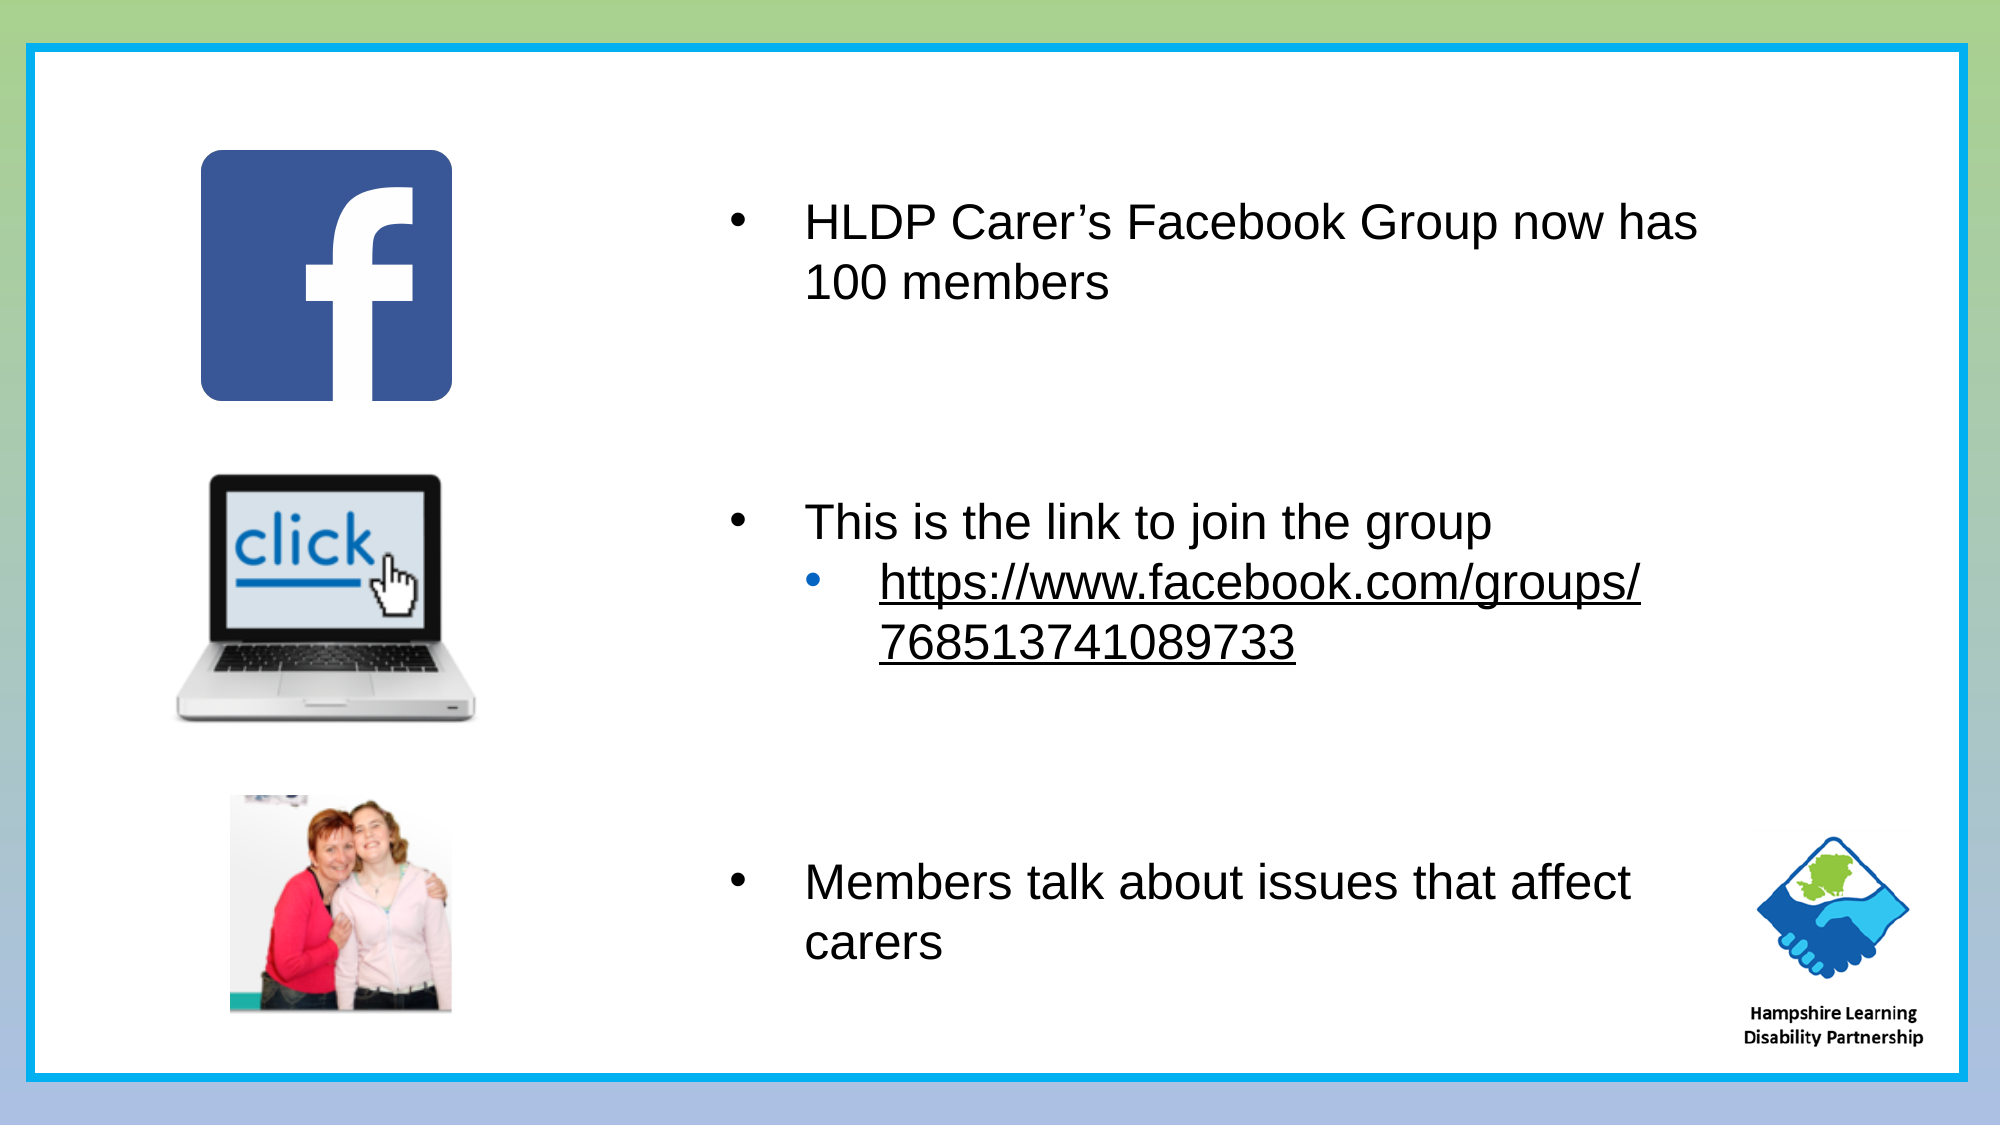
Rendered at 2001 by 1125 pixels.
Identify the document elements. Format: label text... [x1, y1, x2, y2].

picture [230, 795, 452, 1023]
text_box [29, 47, 1965, 1078]
picture [170, 442, 483, 756]
text_box HLDP Carer’s Facebook Group now has 100 members This is the link to join the group https://www.facebook.com/groups/768513741089733 Members talk about issues that affect carers [714, 182, 1799, 997]
picture [1703, 830, 1958, 1061]
picture [201, 150, 452, 401]
